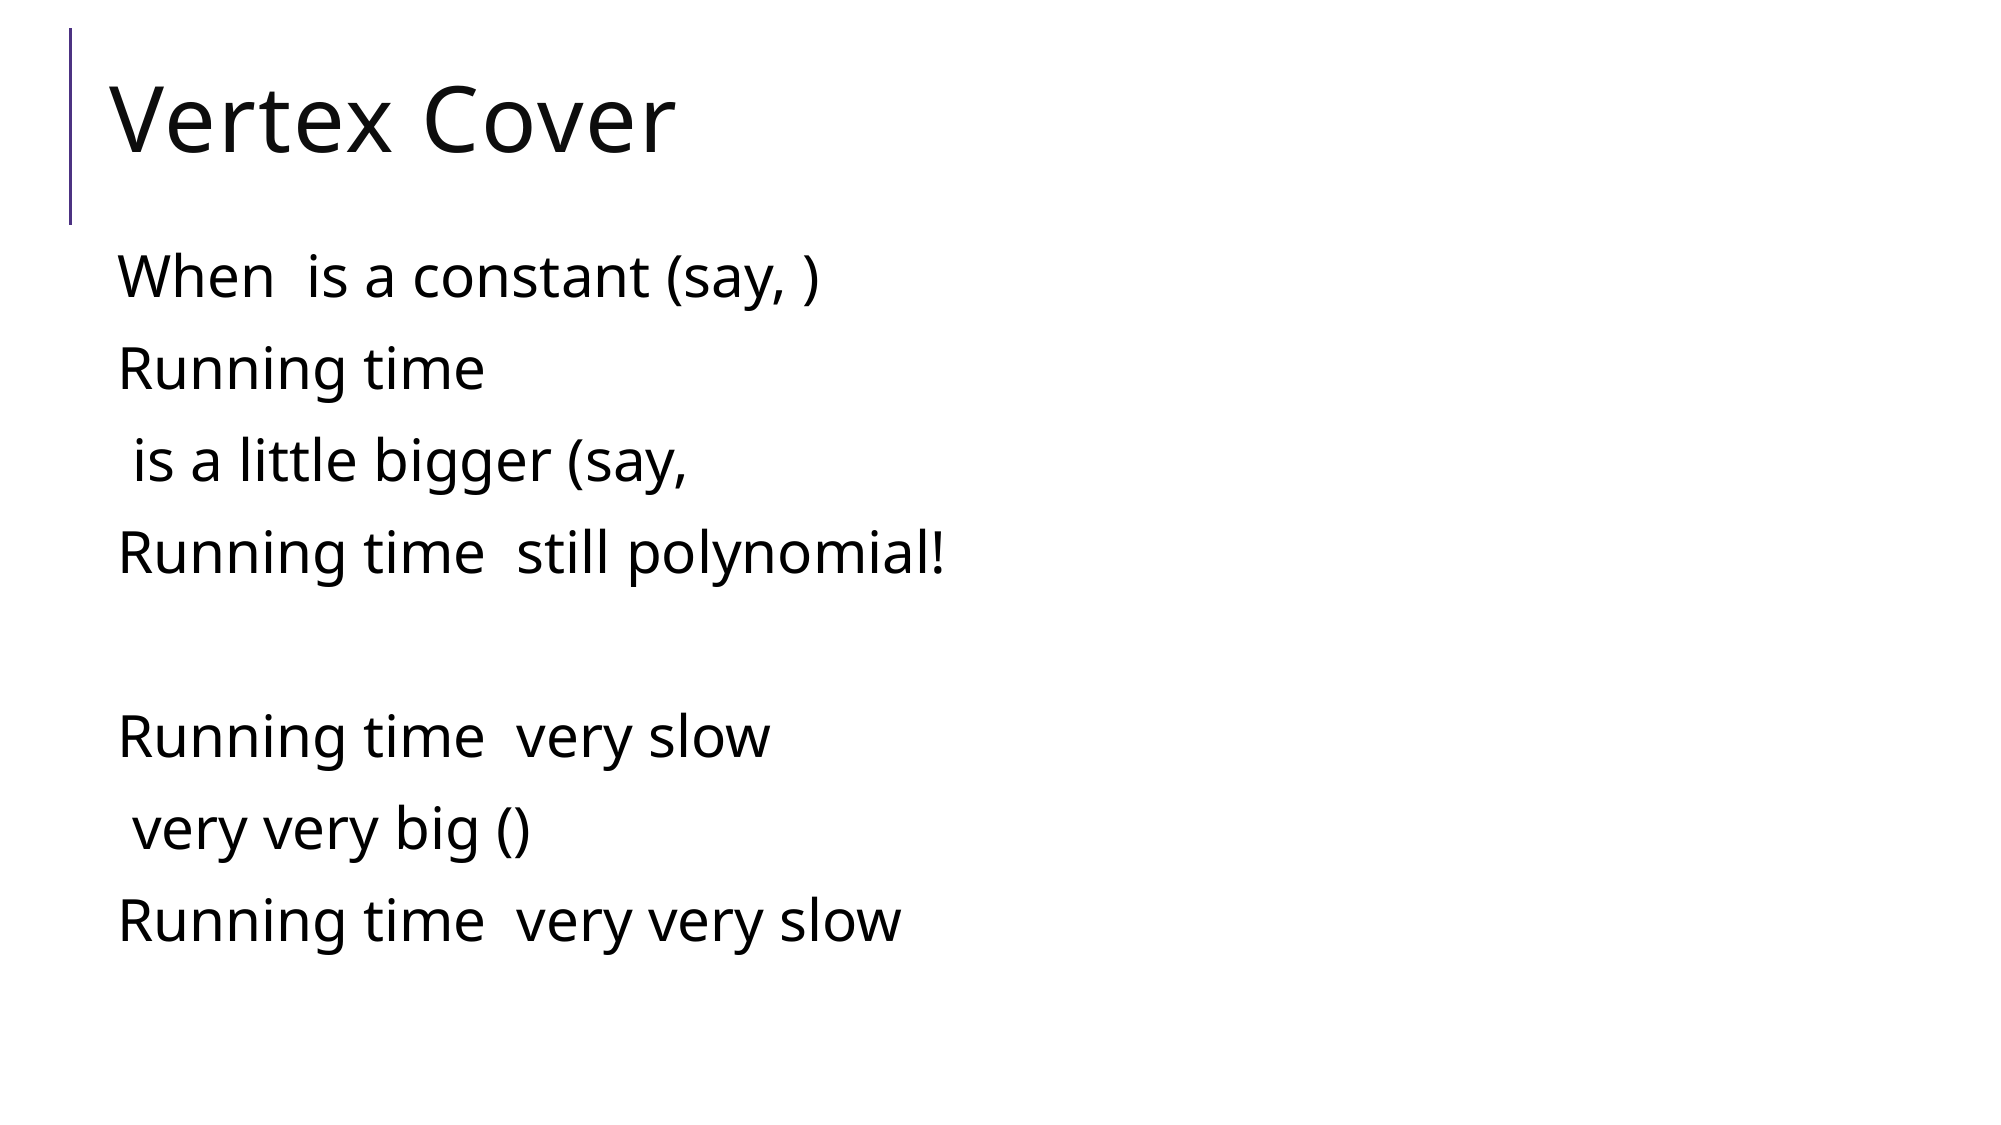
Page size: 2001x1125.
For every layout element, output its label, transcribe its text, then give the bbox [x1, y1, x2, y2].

title Vertex Cover [94, 43, 1930, 210]
